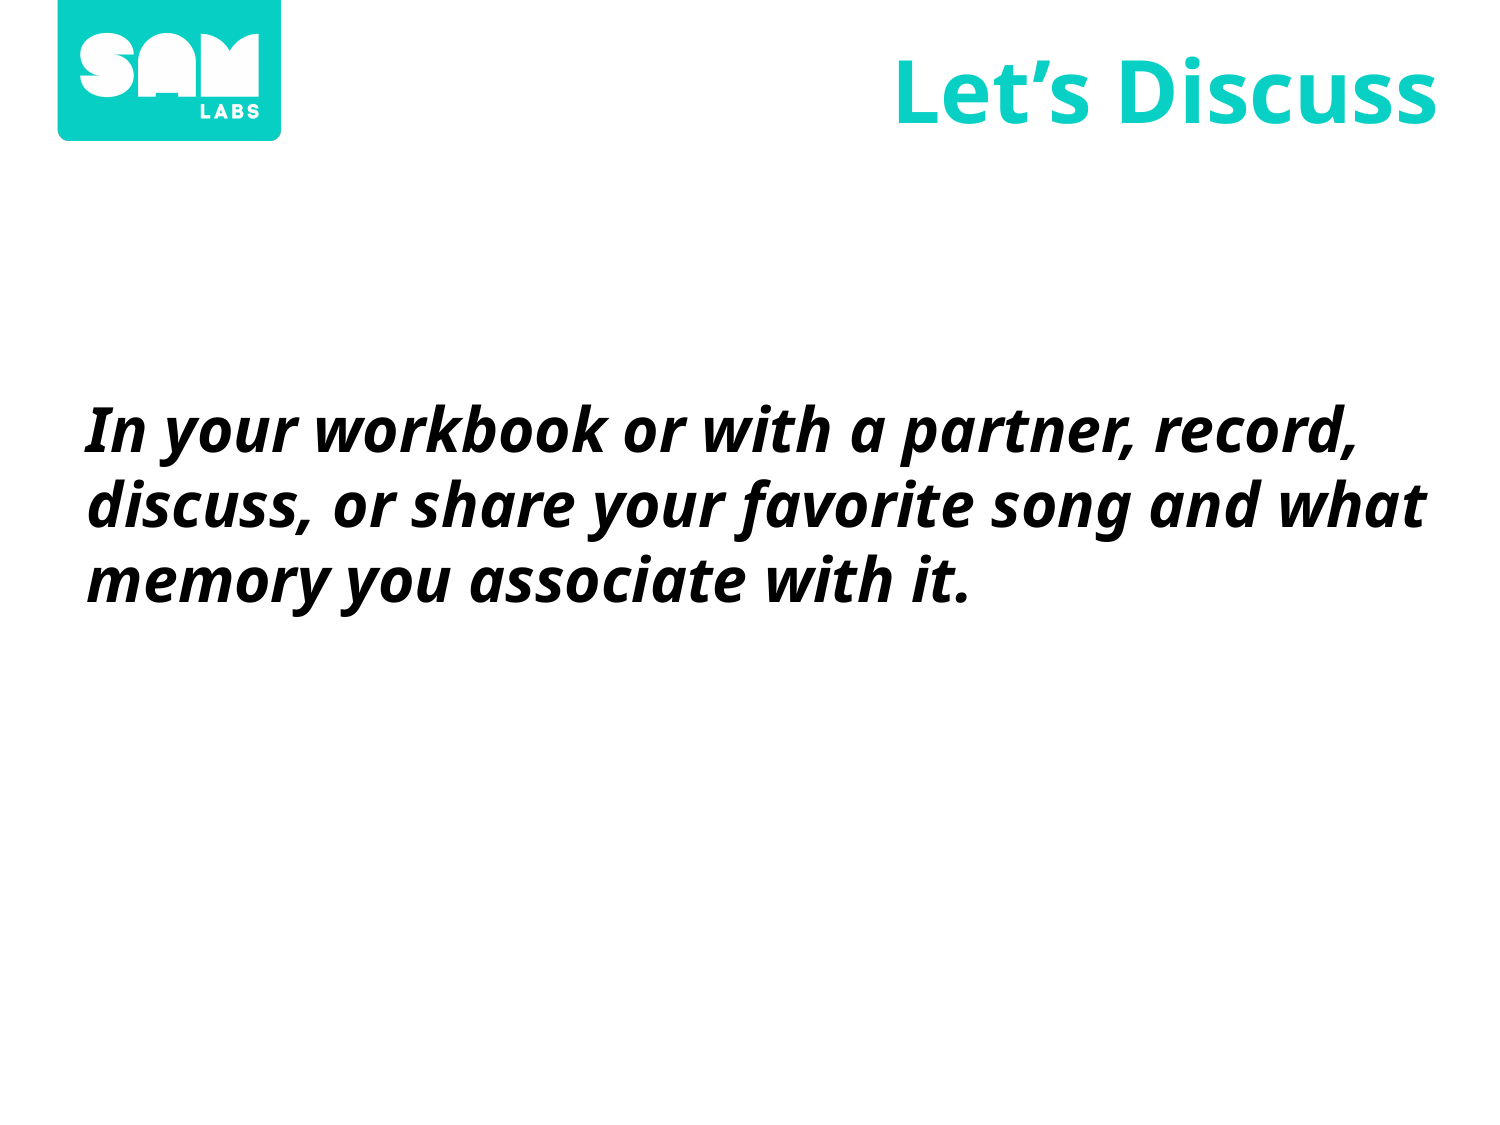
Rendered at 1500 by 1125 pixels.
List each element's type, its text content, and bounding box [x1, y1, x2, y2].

picture [0, 0, 281, 142]
text_box Let’s Discuss [286, 39, 1440, 142]
text_box In your workbook or with a partner, record, discuss, or share your favorite song and what memory you associate with it. [71, 260, 1500, 865]
